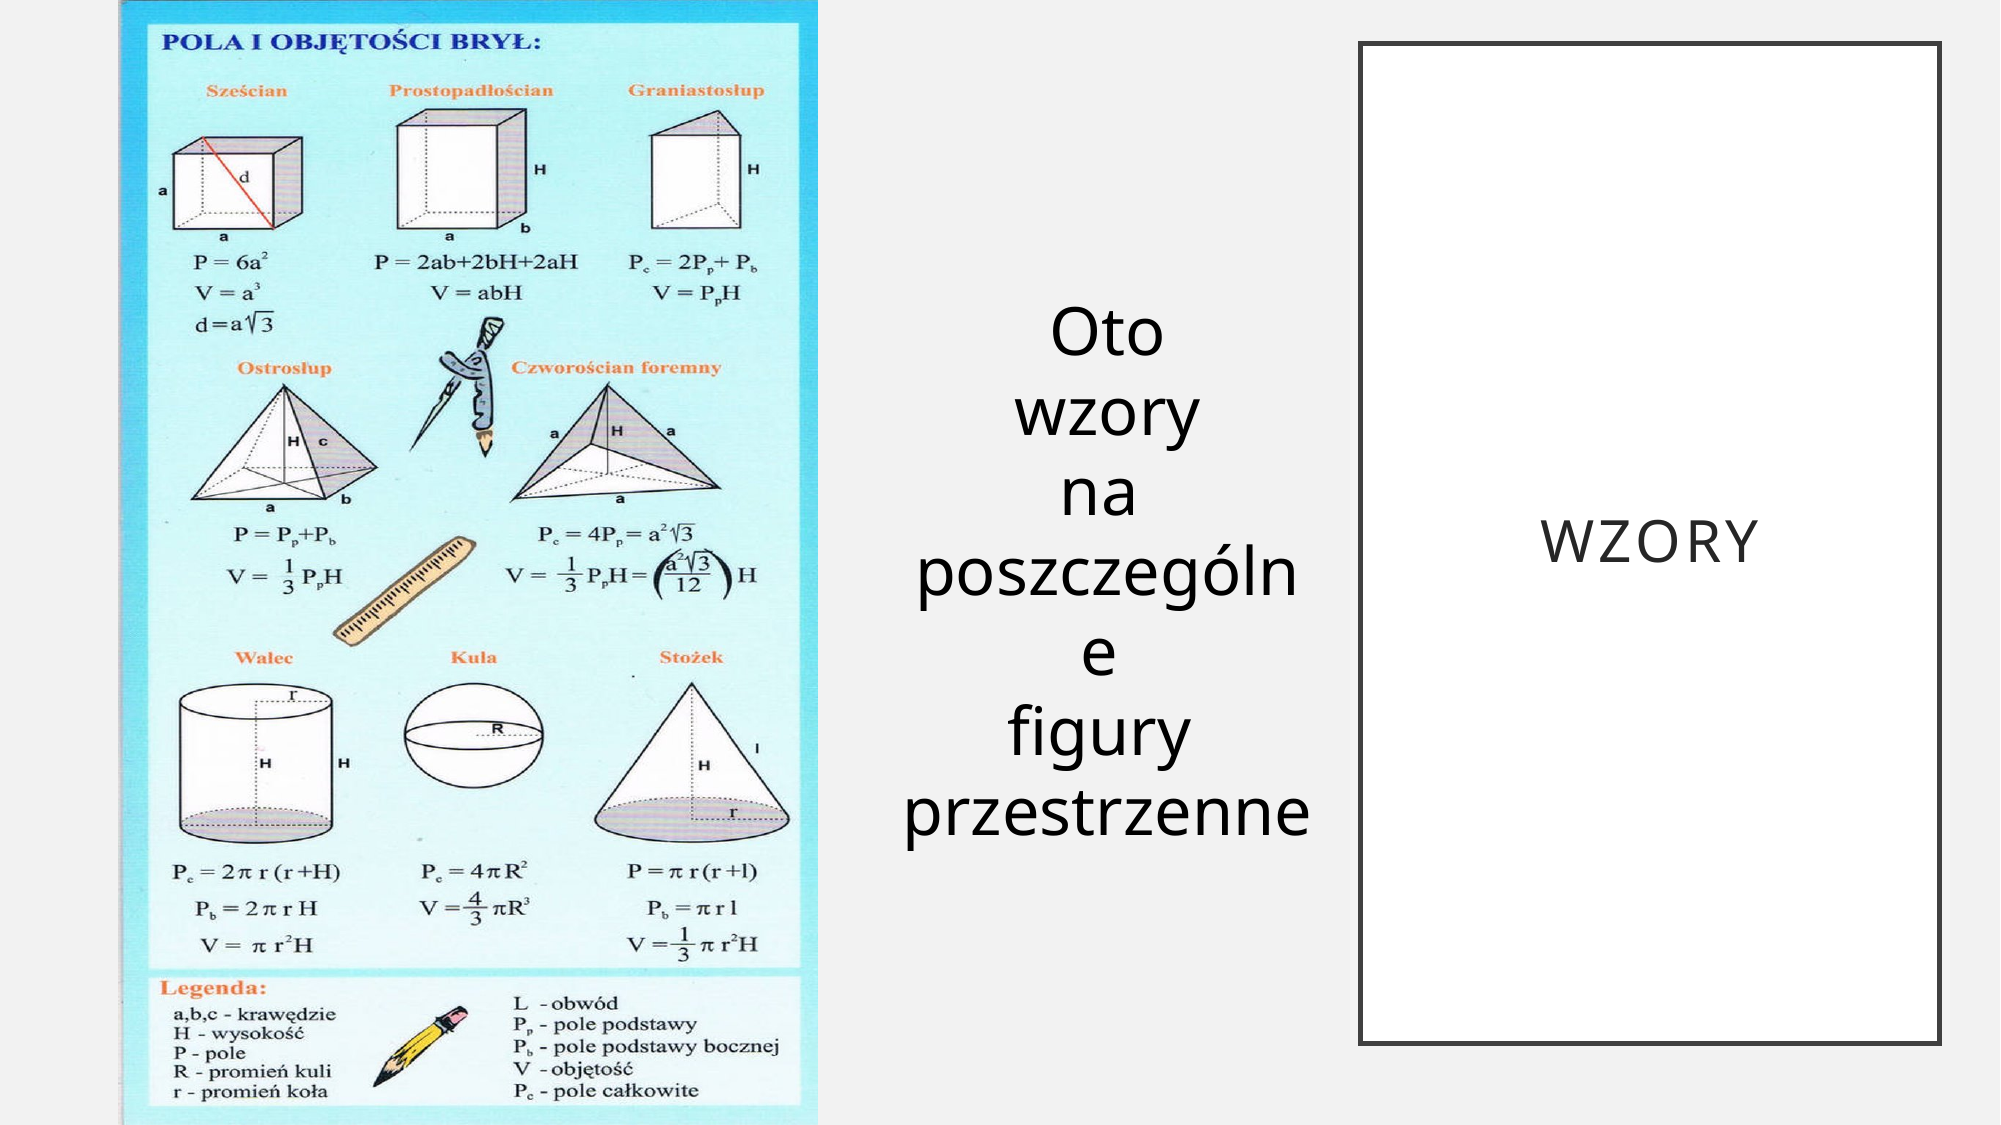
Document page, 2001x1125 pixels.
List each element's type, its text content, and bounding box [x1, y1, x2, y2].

text_box Oto wzory na poszczególne figury przestrzenne [882, 281, 1333, 857]
picture [118, 0, 818, 1125]
title wzory [1358, 41, 1942, 1046]
